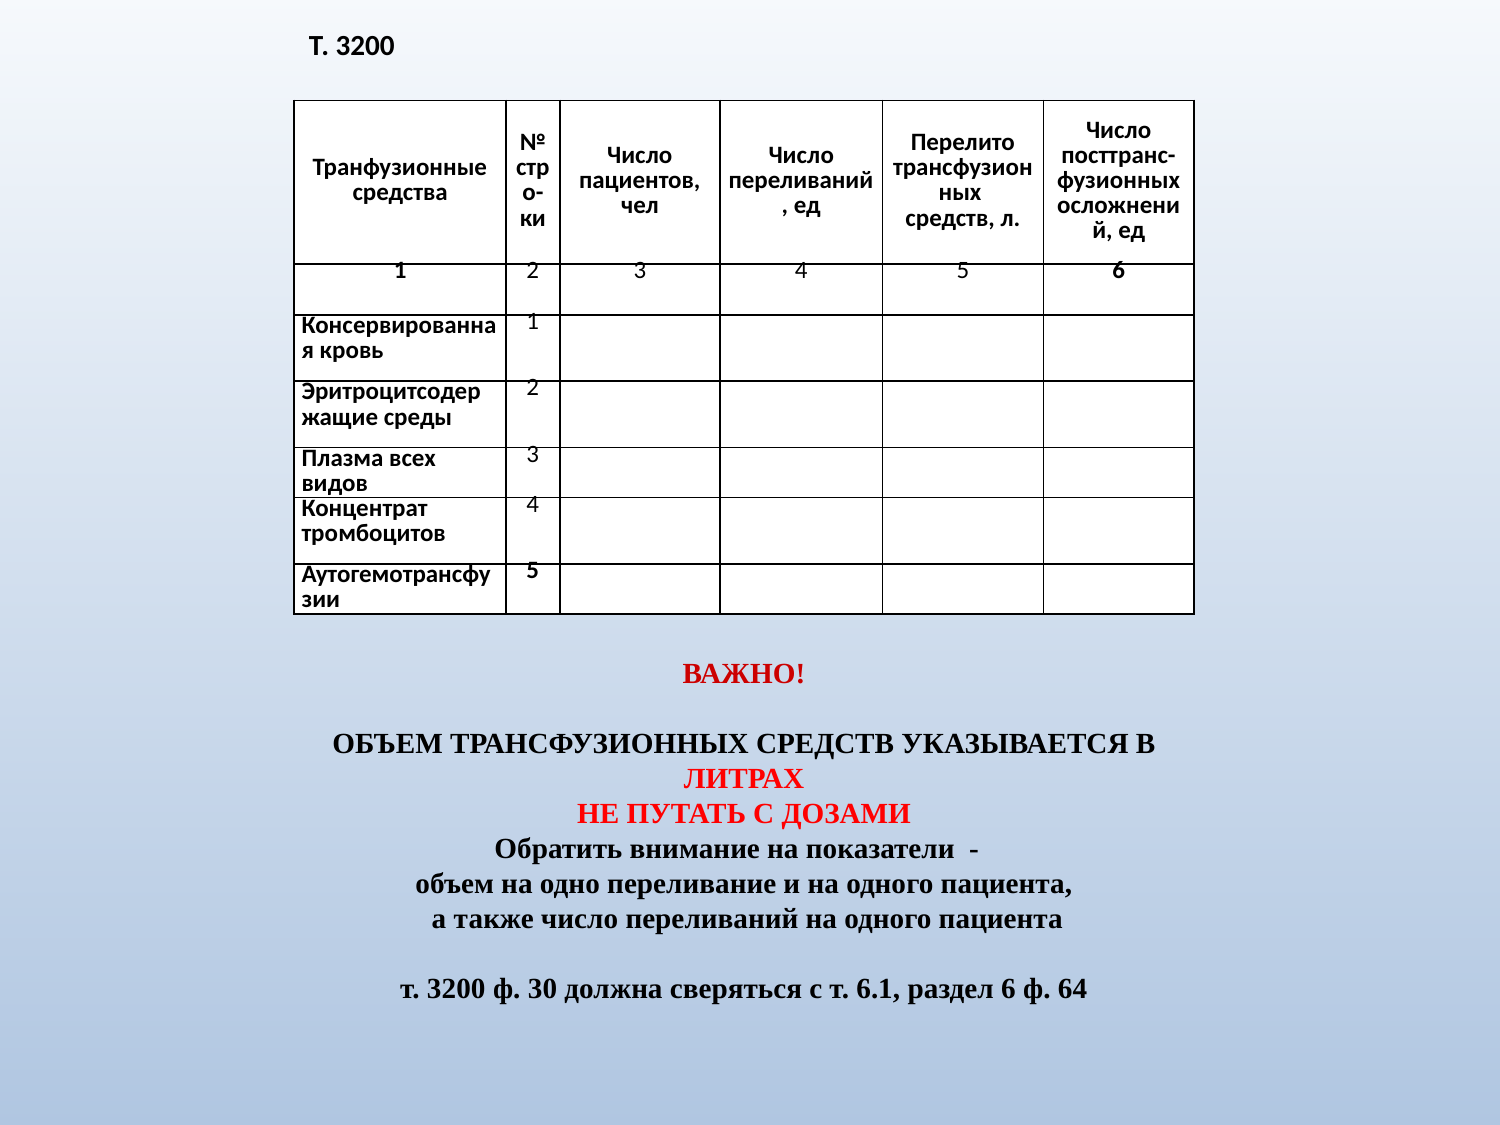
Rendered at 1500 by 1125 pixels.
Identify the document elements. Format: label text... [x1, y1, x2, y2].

table_cell Плазма всех видов [295, 448, 505, 497]
table_header Транфузионные средства [295, 101, 505, 263]
title ВАЖНО! ОБЪЕМ ТРАНСФУЗИОННЫХ СРЕДСТВ УКАЗЫВАЕТСЯ В ЛИТРАХ НЕ ПУТАТЬ С ДОЗАМИ Обратить внимание на показатели - объем на одно переливание и на одного пациента, а также число переливаний на одного пациента т. 3200 ф. 30 должна сверяться с т. 6.1, раздел 6 ф. 64 [293, 680, 1195, 1048]
table_cell [883, 382, 1043, 447]
table_cell [721, 316, 882, 380]
table_cell 5 [883, 265, 1043, 314]
table_cell [883, 498, 1043, 563]
table_cell 1 [295, 265, 505, 314]
table_cell Эритроцитсодержащие среды [295, 382, 505, 447]
table_cell 3 [507, 448, 559, 497]
table_cell [721, 565, 882, 613]
table_cell 6 [1044, 265, 1193, 314]
table_cell 1 [507, 316, 559, 380]
table_cell 4 [507, 498, 559, 563]
list Т. 3200 [293, 18, 1195, 91]
table_cell [561, 316, 719, 380]
table_cell 3 [561, 265, 719, 314]
table_cell [1044, 565, 1193, 613]
table_cell [721, 382, 882, 447]
table_cell [561, 565, 719, 613]
table_cell [883, 316, 1043, 380]
table_cell [1044, 316, 1193, 380]
table_cell [1044, 382, 1193, 447]
table_cell Концентрат тромбоцитов [295, 498, 505, 563]
table_cell [721, 498, 882, 563]
table_cell 5 [507, 565, 559, 613]
table_header Перелито трансфузионных средств, л. [883, 101, 1043, 263]
table_header Число переливаний, ед [721, 101, 882, 263]
table_cell [721, 448, 882, 497]
table_cell [1044, 448, 1193, 497]
table_header Число посттранс- фузионных осложнений, ед [1044, 101, 1193, 263]
table_cell [561, 448, 719, 497]
table_cell Аутогемотрансфузии [295, 565, 505, 613]
table_cell Консервированная кровь [295, 316, 505, 380]
table_cell 4 [721, 265, 882, 314]
table_header № стро-ки [507, 101, 559, 263]
table_cell [1044, 498, 1193, 563]
table_cell [883, 448, 1043, 497]
table_cell [561, 382, 719, 447]
table_cell 2 [507, 382, 559, 447]
table_cell [561, 498, 719, 563]
table_cell 2 [507, 265, 559, 314]
table_header Число пациентов, чел [561, 101, 719, 263]
table_cell [883, 565, 1043, 613]
